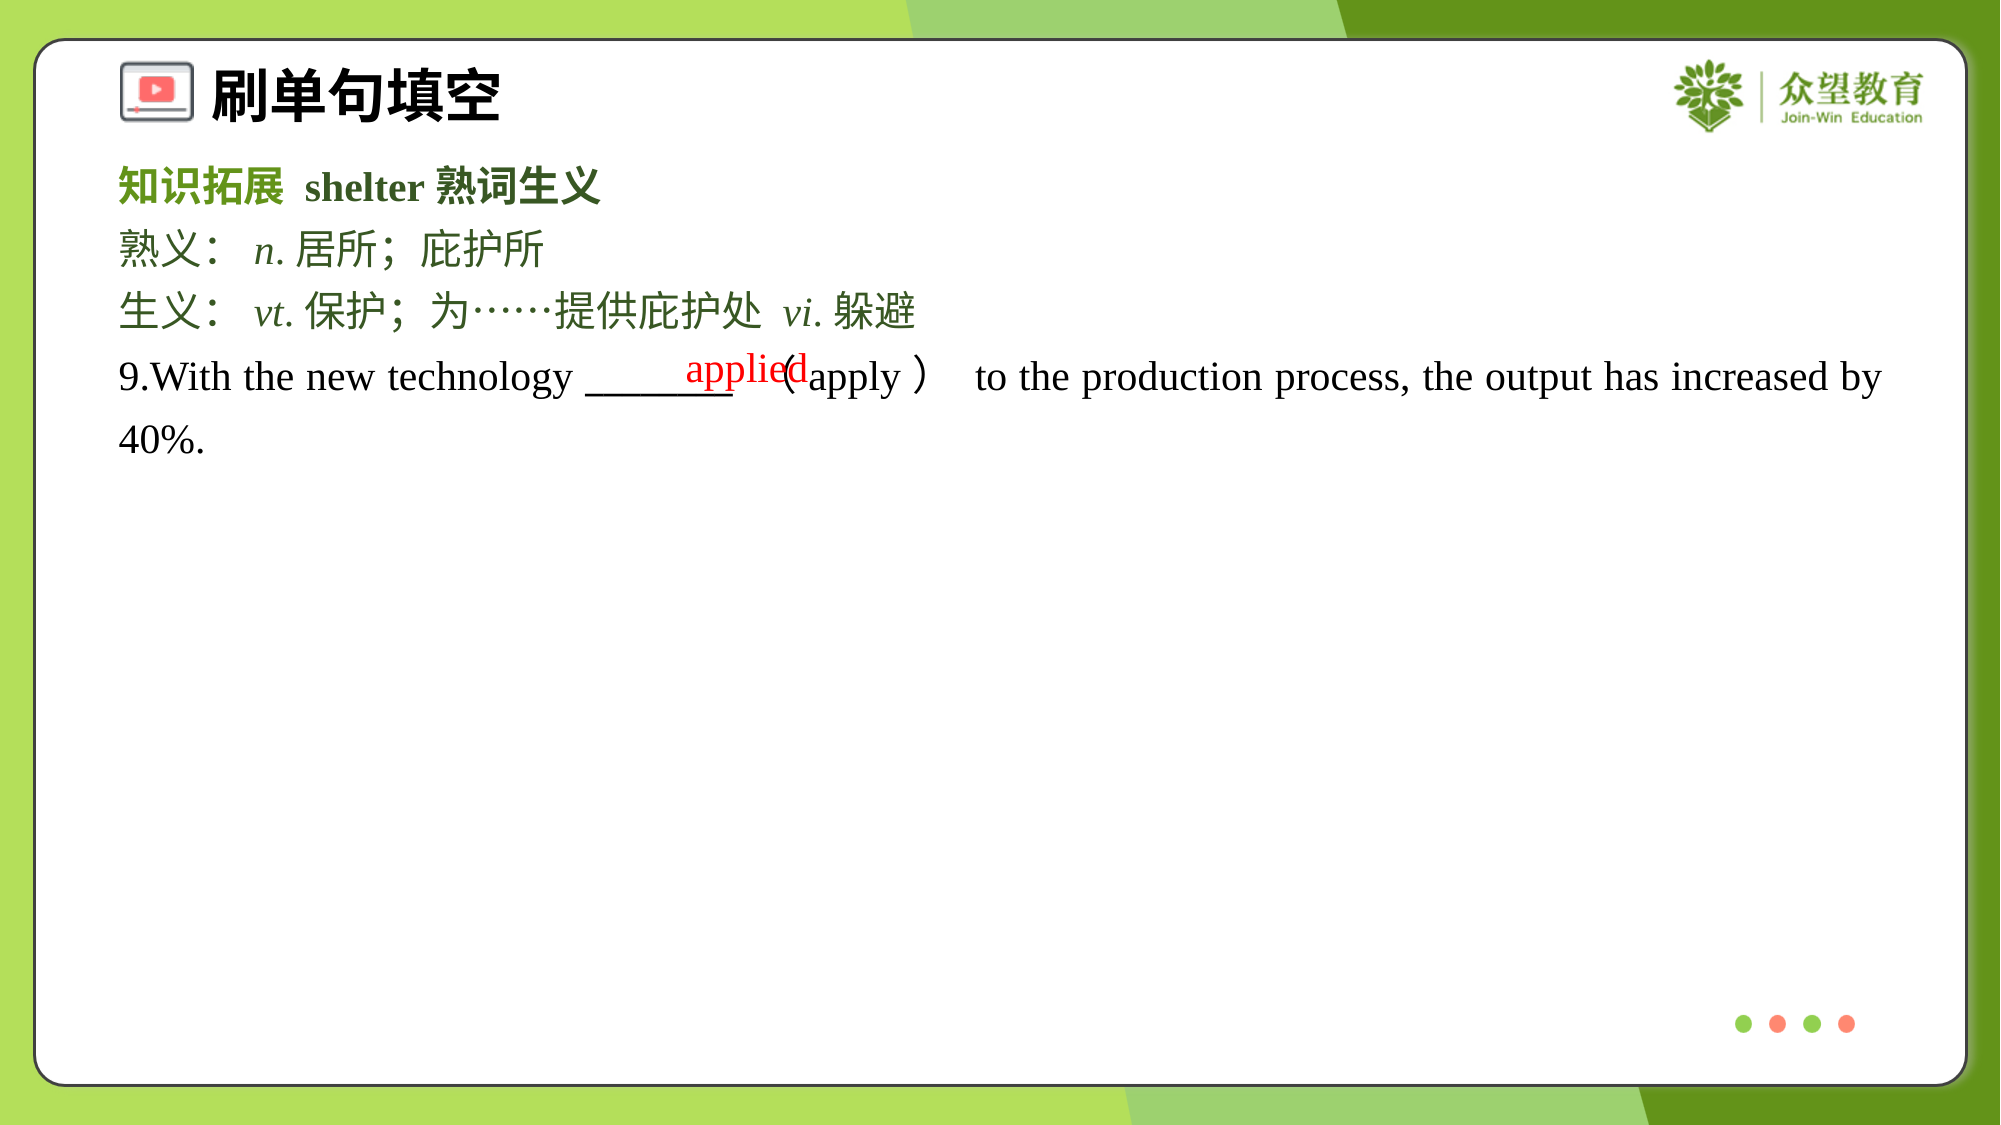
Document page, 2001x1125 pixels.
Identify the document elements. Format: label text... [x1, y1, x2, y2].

text_box applied [681, 328, 814, 386]
text_box 知识拓展 shelter熟词生义 熟义：n.居所；庇护所 生义：vt.保护；为……提供庇护处 vi.躲避 [118, 147, 1883, 330]
text_box 9.With the new technology ________ （apply） to the production process, the output has increased by 40%. [118, 336, 1883, 457]
picture [0, 0, 2000, 1125]
